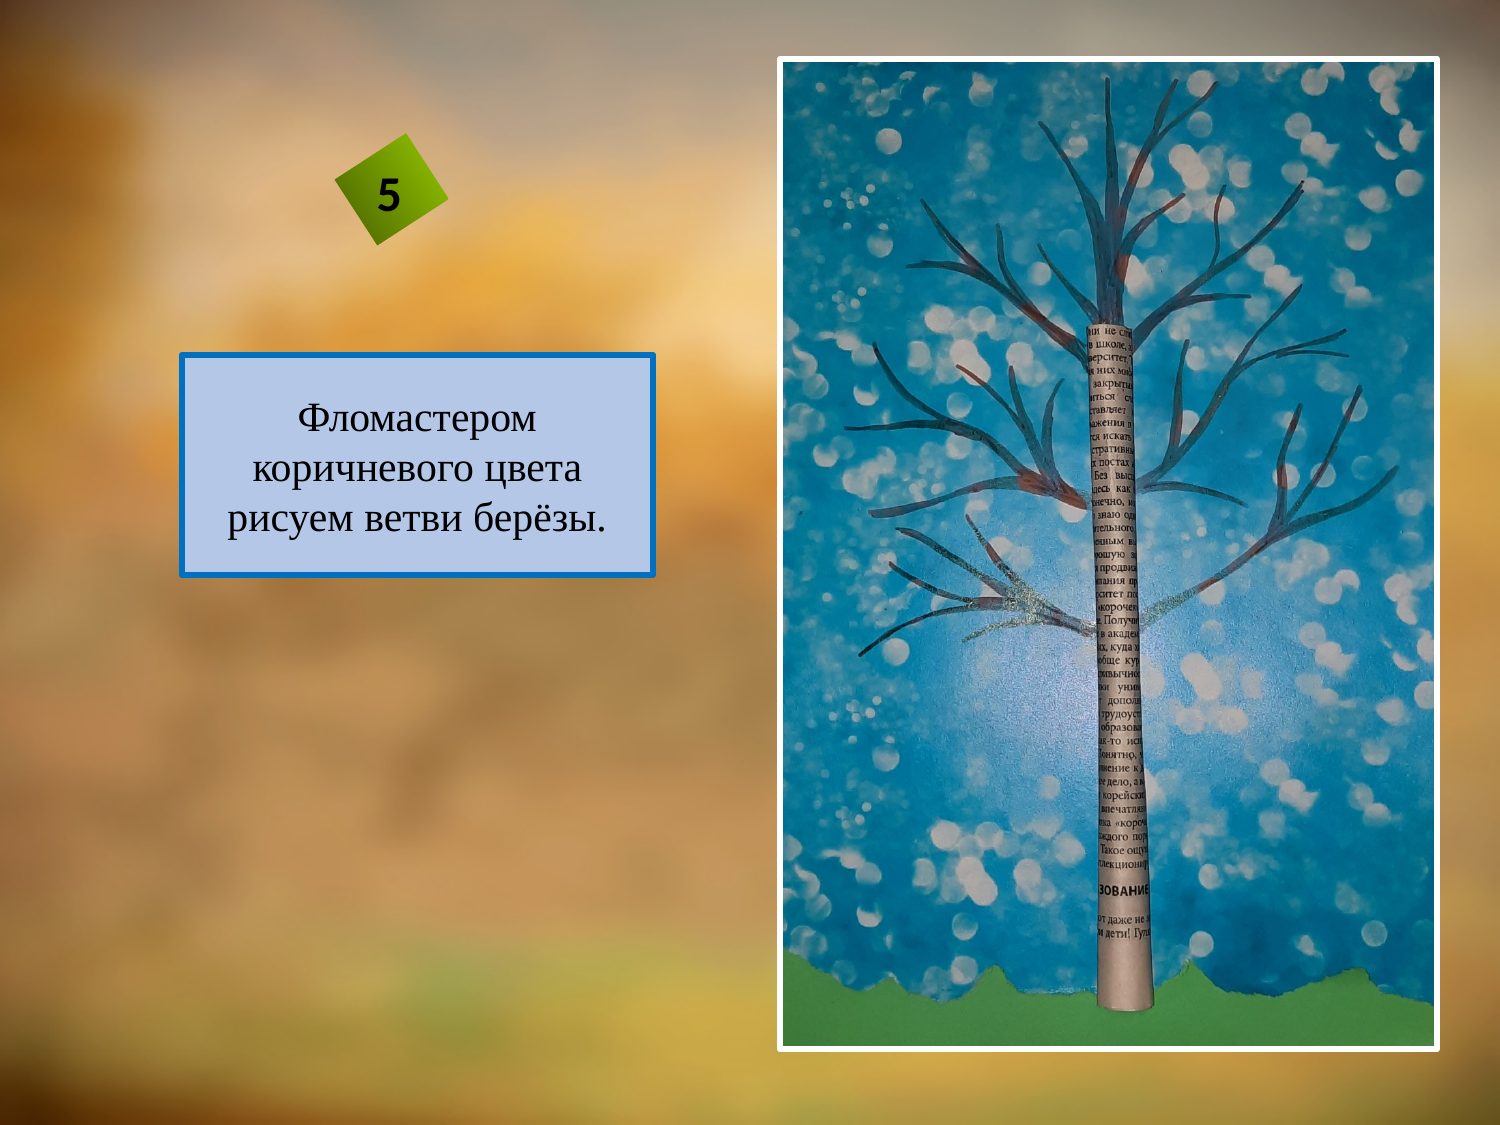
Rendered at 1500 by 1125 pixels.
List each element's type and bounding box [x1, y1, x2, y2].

picture [0, 0, 1500, 1125]
text_box [348, 150, 435, 230]
